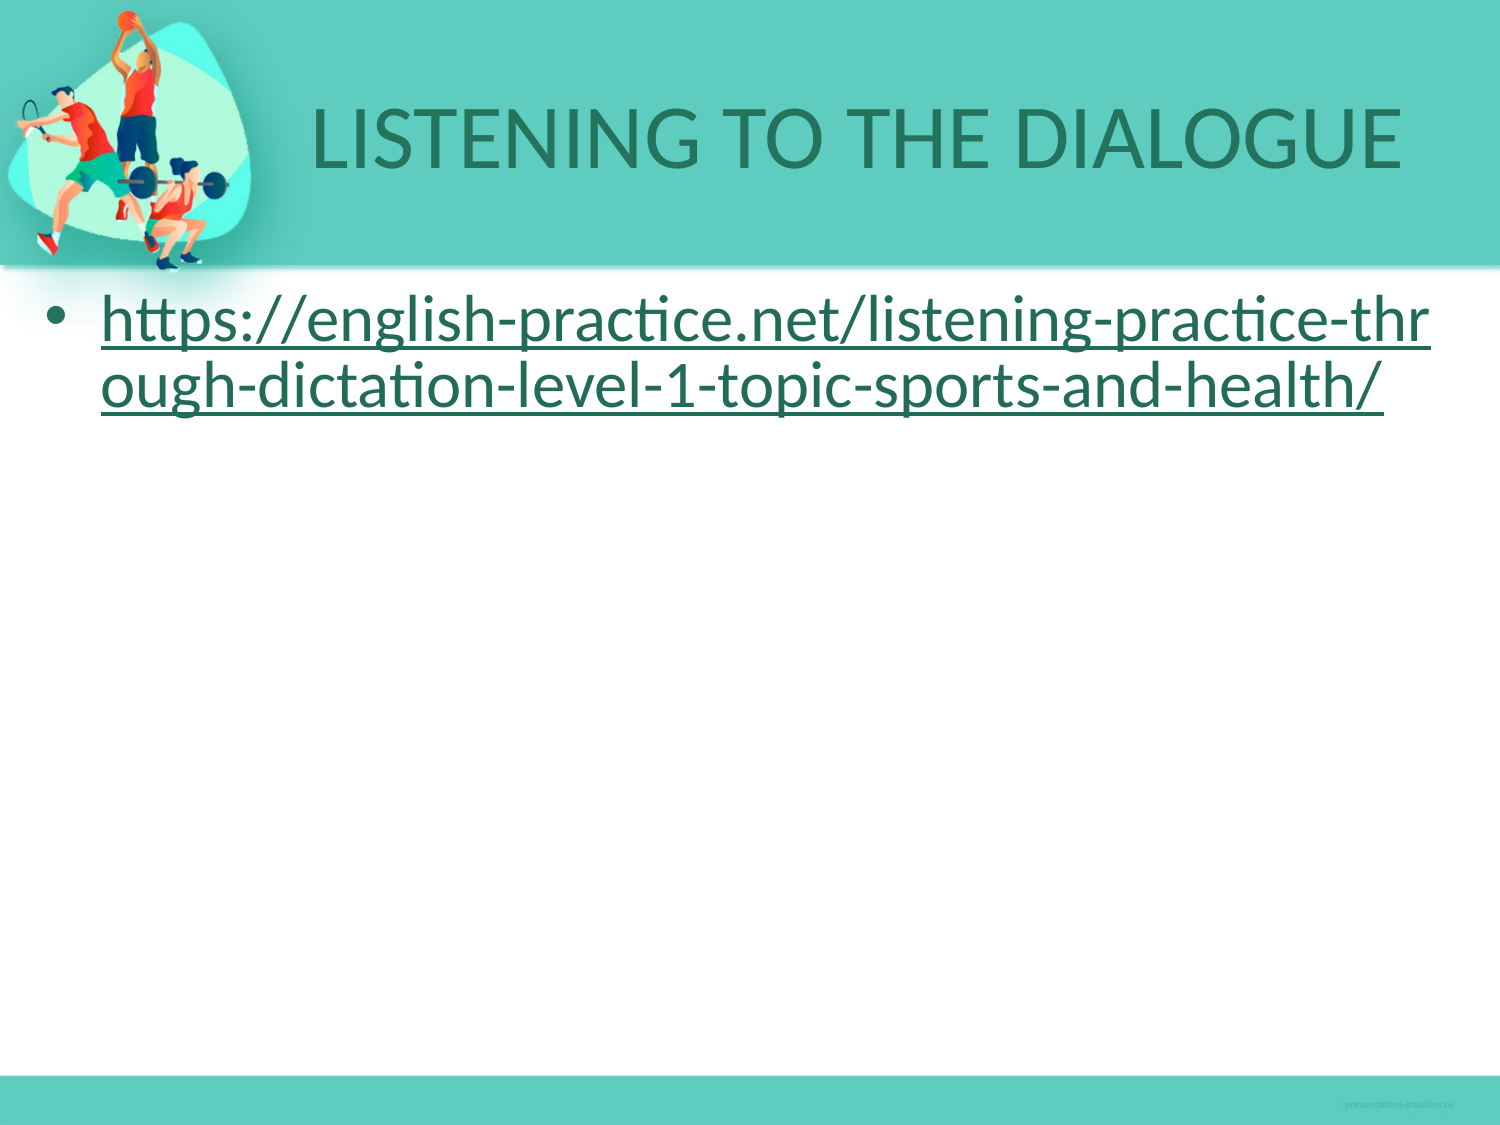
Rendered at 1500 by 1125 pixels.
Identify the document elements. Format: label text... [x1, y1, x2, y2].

list https://english-practice.net/listening-practice-through-dictation-level-1-topic-sports-and-health/ [29, 267, 1471, 1012]
picture [0, 0, 1500, 1125]
title LISTENING TO THE DIALOGUE [242, 37, 1475, 227]
